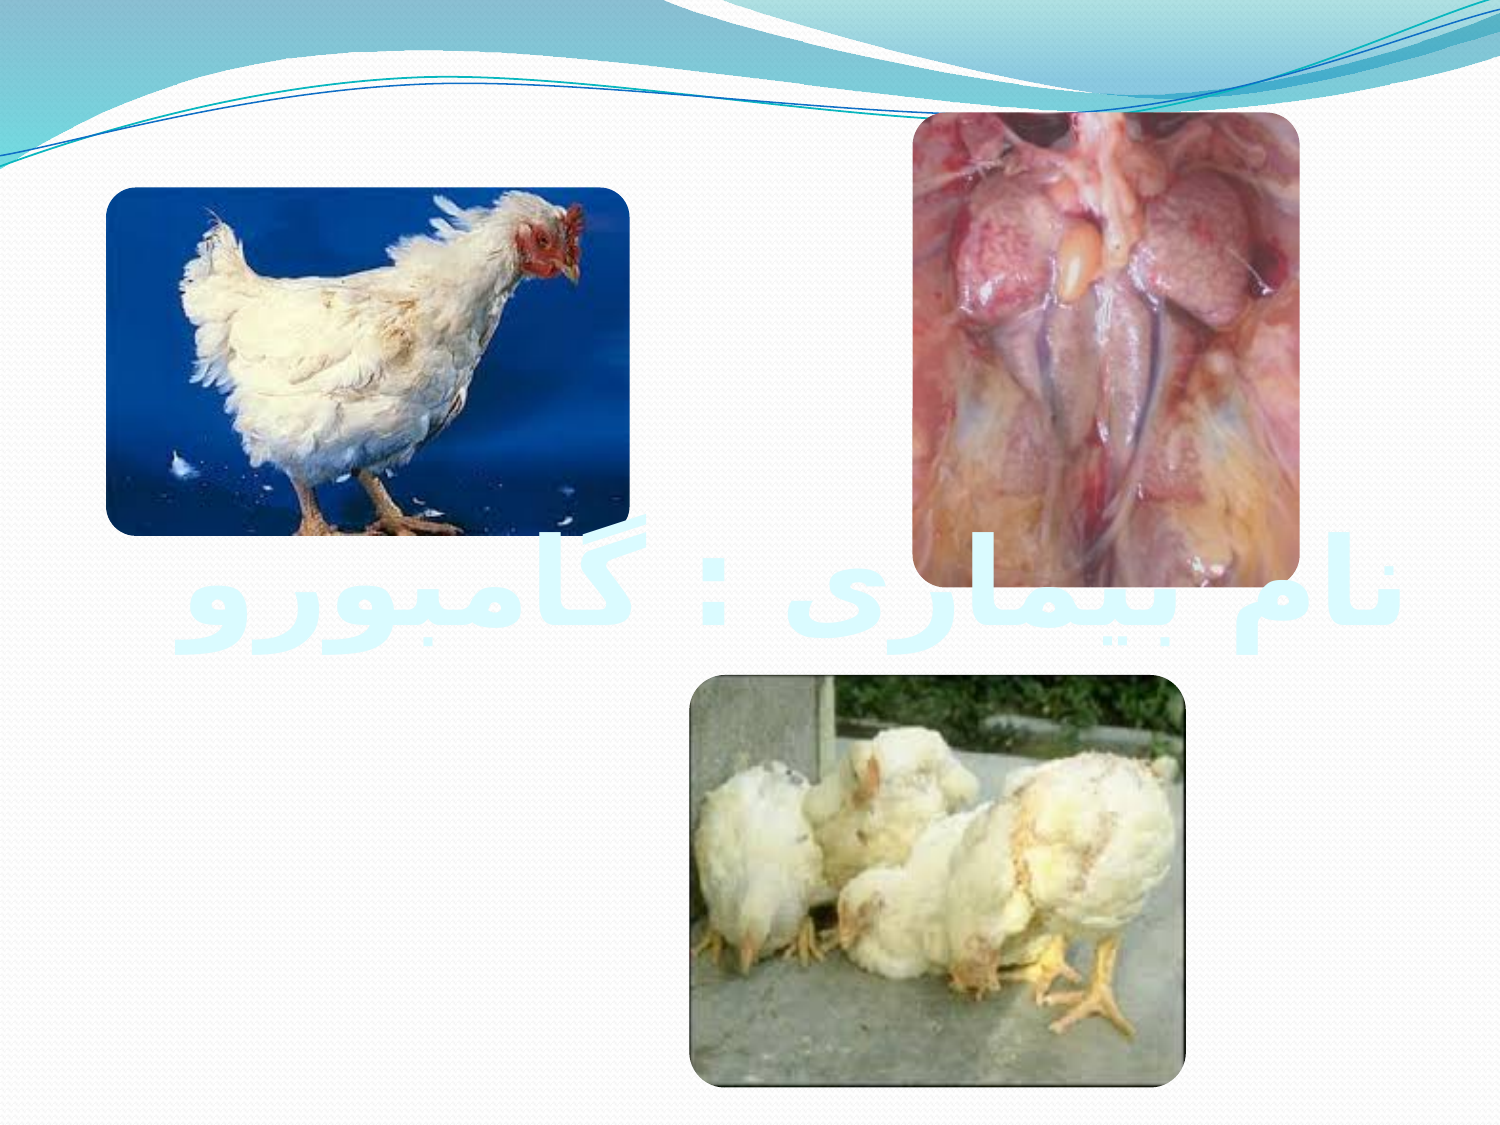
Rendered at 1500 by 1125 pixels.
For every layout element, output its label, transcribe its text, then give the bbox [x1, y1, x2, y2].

text_box نام بیماری : گامبورو [99, 462, 1450, 650]
picture [912, 112, 1300, 588]
picture [689, 674, 1187, 1088]
picture [105, 187, 630, 537]
